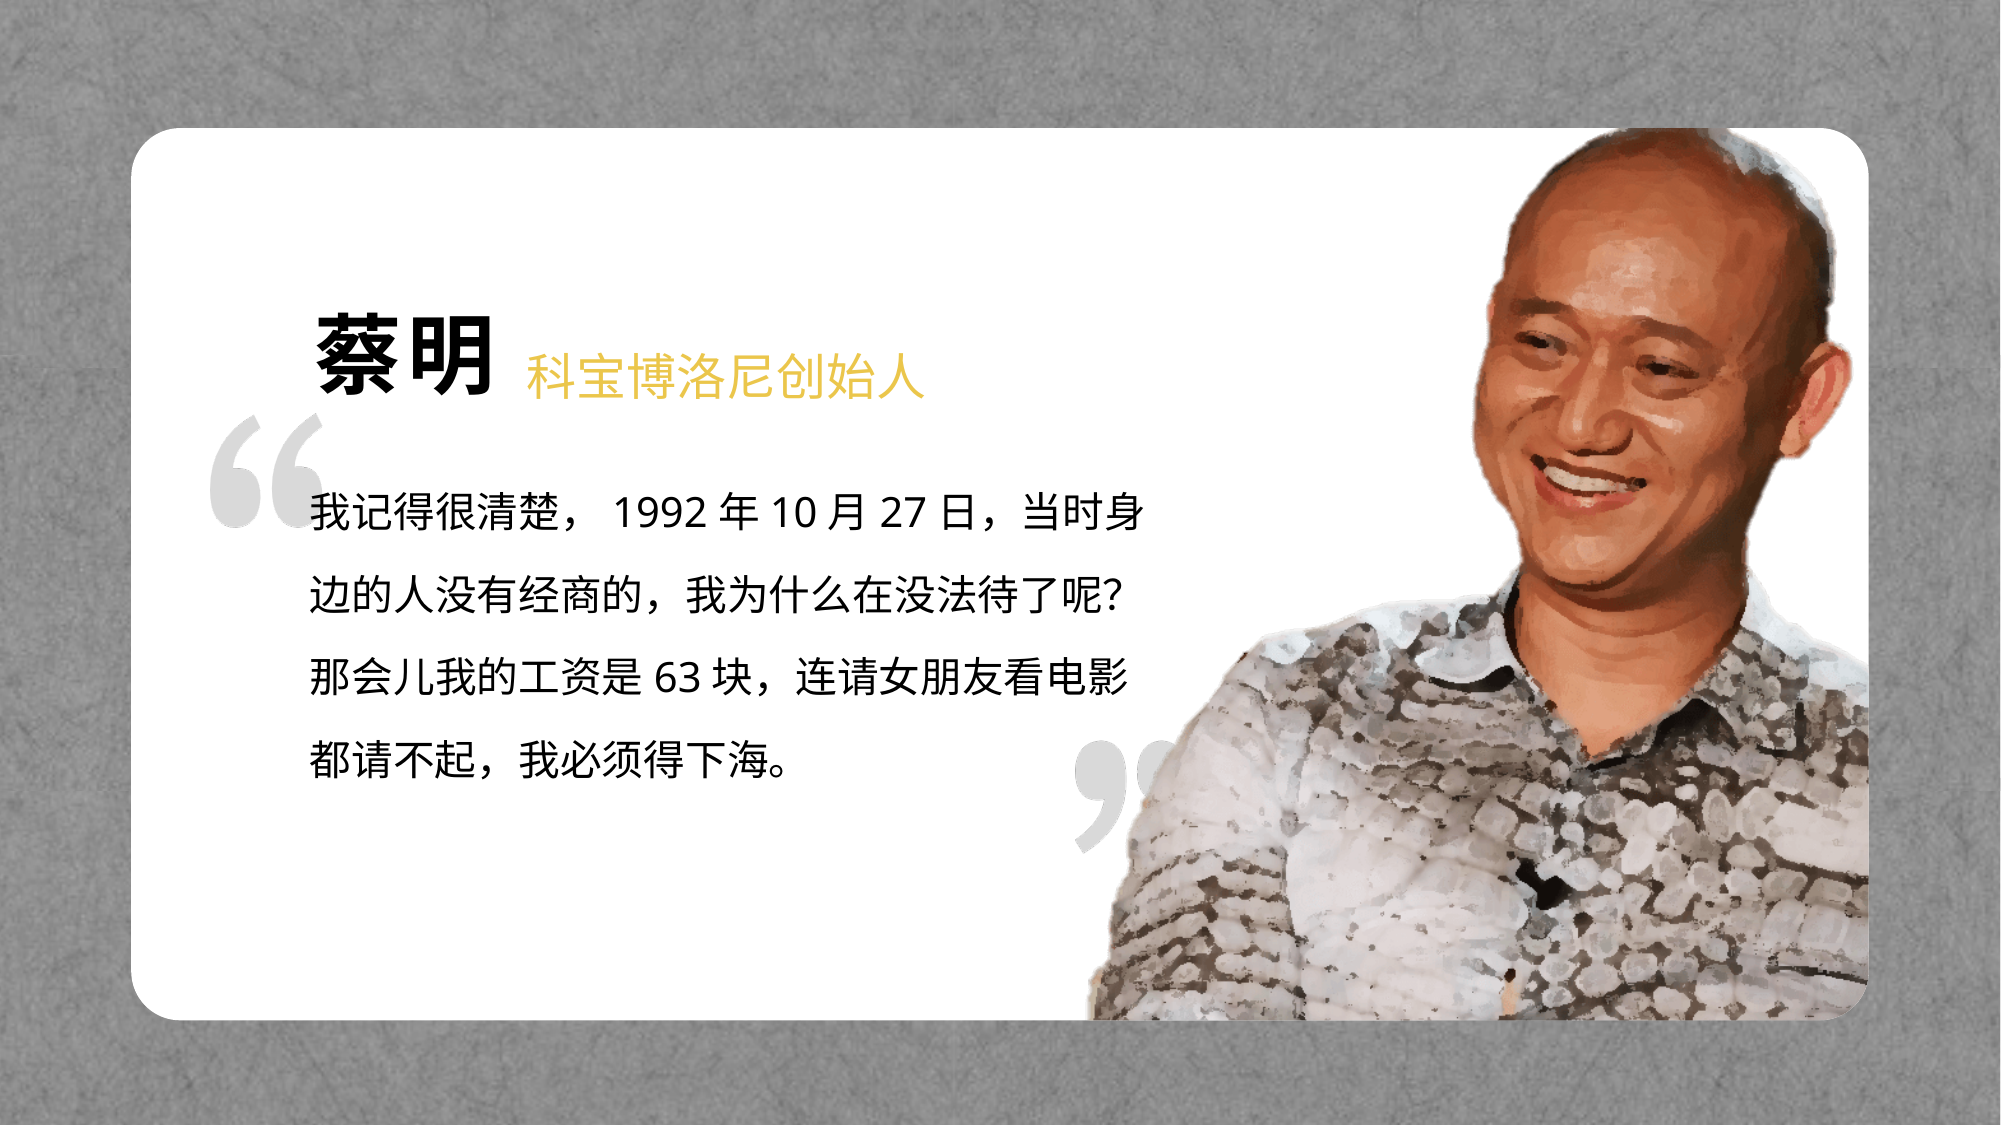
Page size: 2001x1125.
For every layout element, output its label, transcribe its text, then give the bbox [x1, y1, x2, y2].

text_box 科宝博洛尼创始人 [511, 337, 942, 413]
text_box 我记得很清楚，1992年10月27日，当时身边的人没有经商的，我为什么在没法待了呢？那会儿我的工资是63块，连请女朋友看电影都请不起，我必须得下海。 [295, 446, 1082, 791]
text_box 蔡明 [299, 292, 511, 413]
picture [0, 0, 2001, 1125]
text_box [130, 127, 1830, 1022]
